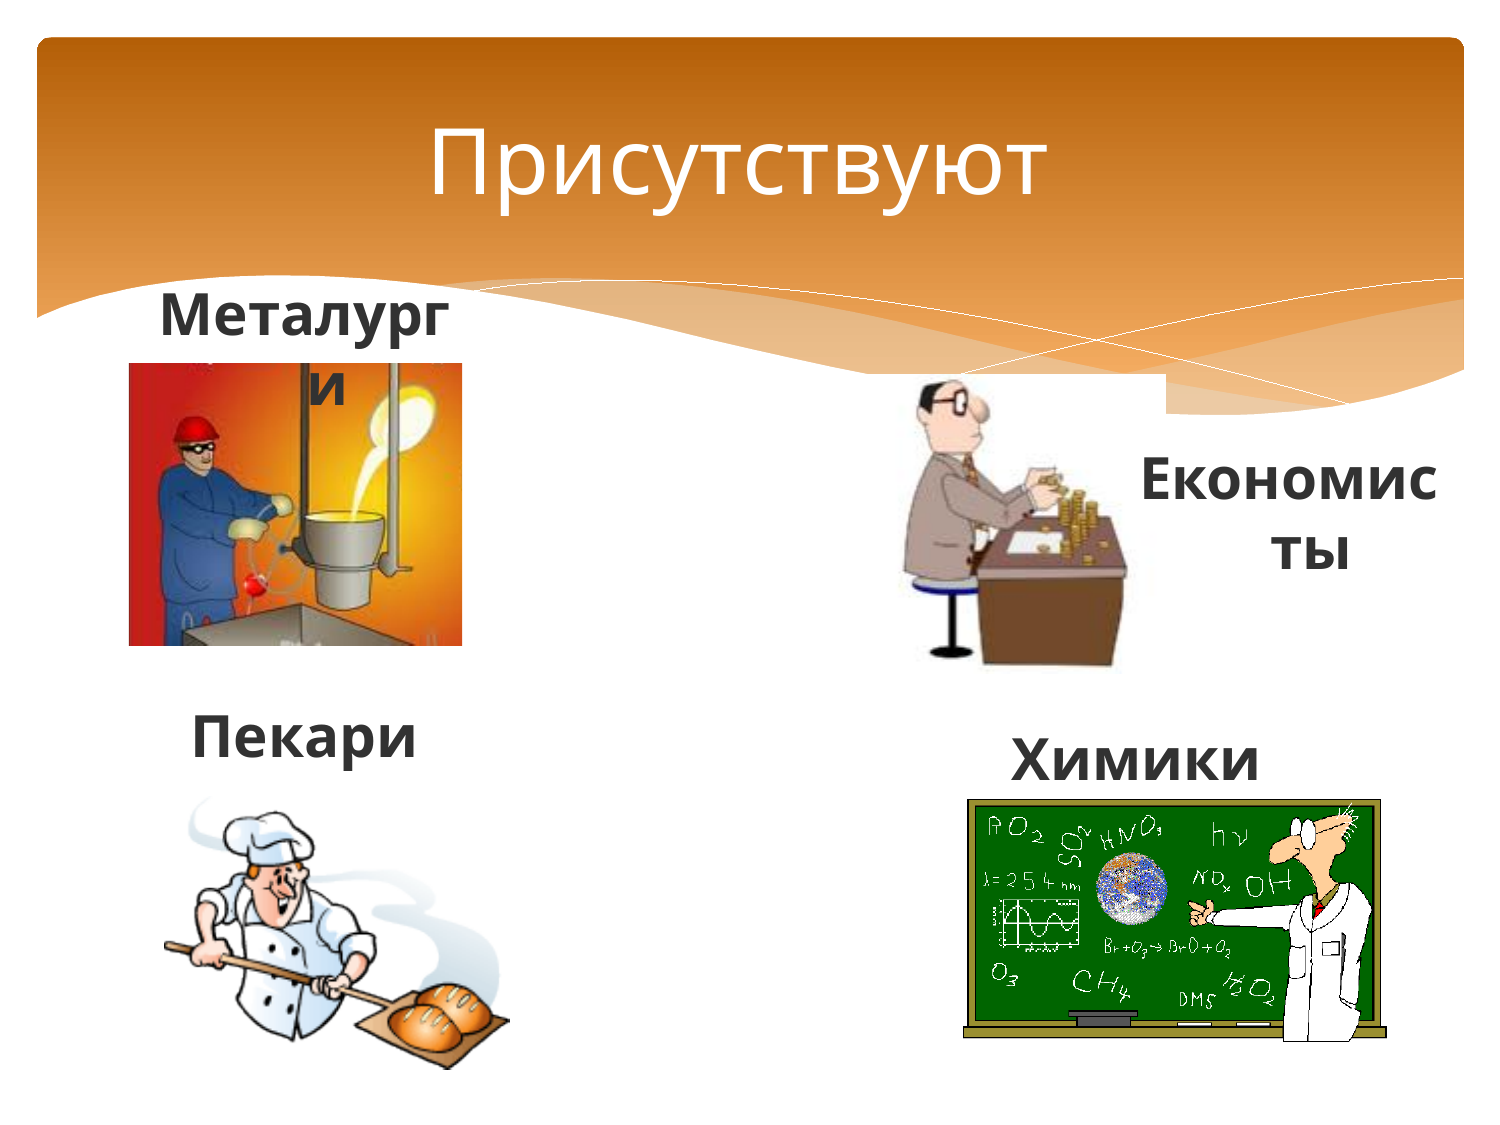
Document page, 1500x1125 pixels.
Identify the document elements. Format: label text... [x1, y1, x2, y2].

picture [960, 796, 1388, 1042]
picture [866, 374, 1166, 674]
text_box Пекари [128, 691, 481, 799]
list Химики [960, 714, 1313, 795]
title Присутствуют [75, 55, 1425, 261]
text_box Металурги [128, 269, 481, 378]
picture [128, 362, 463, 646]
text_box Економисты [1171, 433, 1465, 542]
picture [163, 796, 510, 1070]
